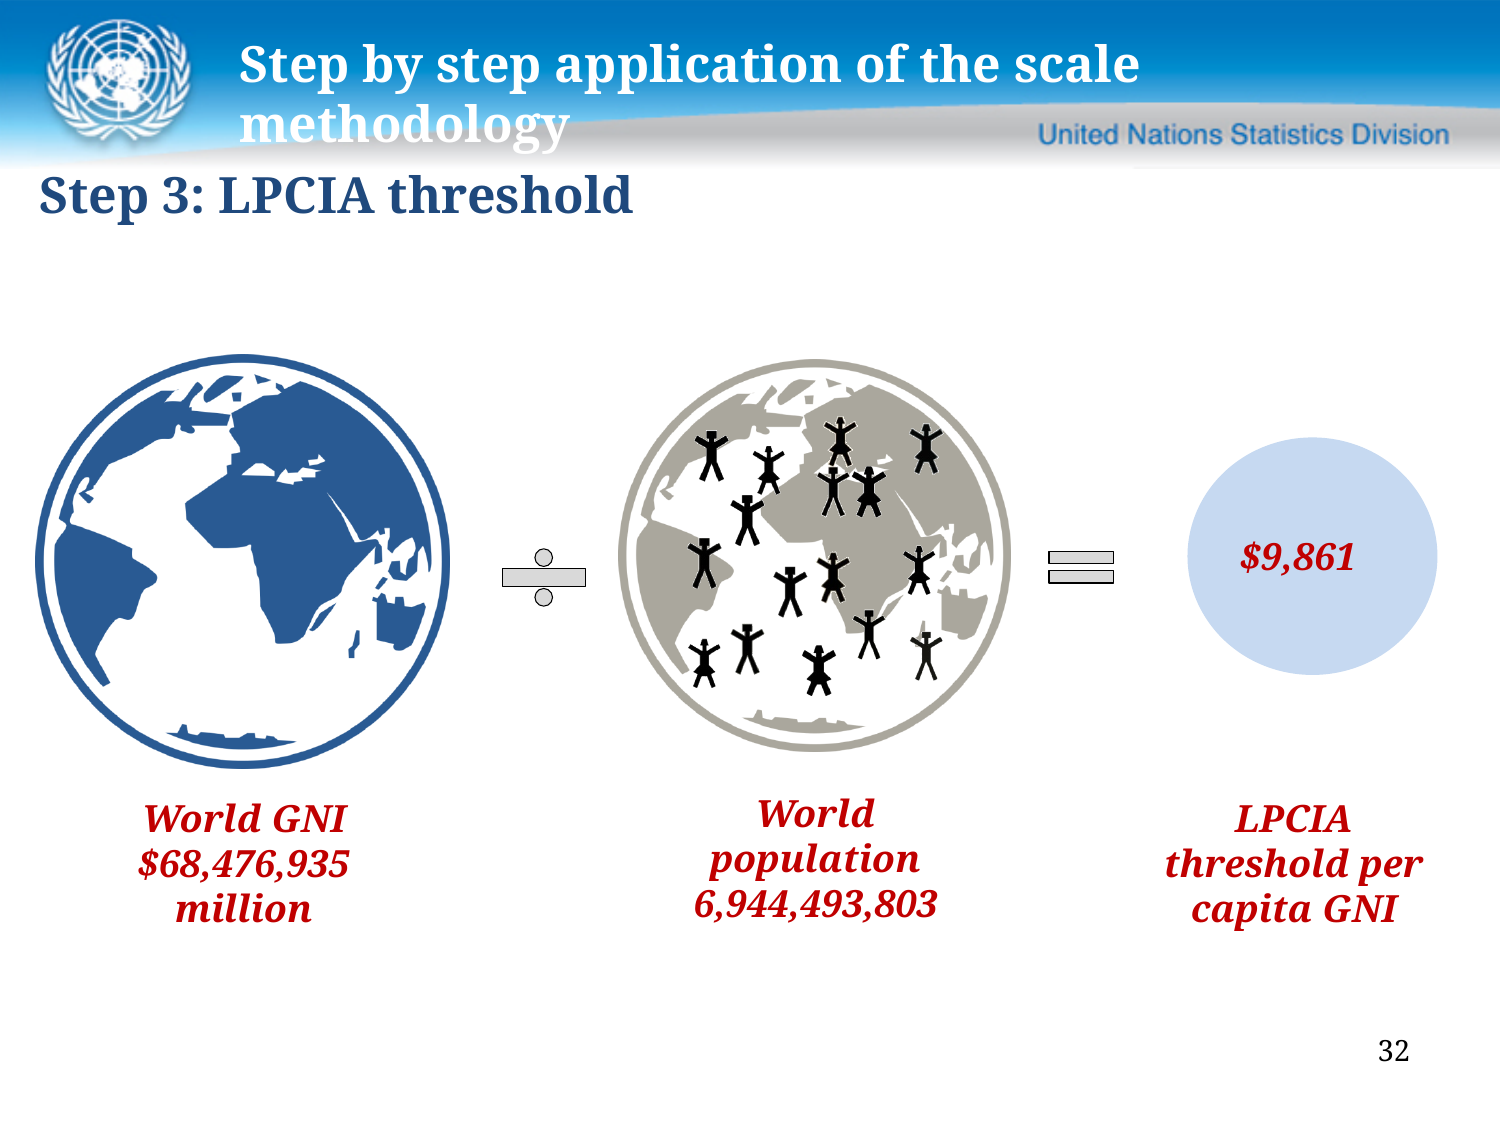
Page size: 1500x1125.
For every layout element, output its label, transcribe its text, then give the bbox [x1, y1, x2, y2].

text_box World population 6,944,493,803 [646, 782, 985, 933]
picture [618, 359, 1012, 753]
text_box [500, 546, 587, 609]
text_box Step by step application of the scale methodology [224, 24, 1425, 160]
text_box [1433, 524, 1438, 588]
text_box Step 3: LPCIA threshold [24, 155, 1225, 231]
text_box [1187, 524, 1192, 588]
picture [35, 353, 451, 769]
picture [1197, 443, 1428, 669]
text_box World GNI $68,476,935 million [75, 787, 413, 938]
picture [0, 0, 1500, 169]
text_box [1047, 549, 1115, 566]
text_box LPCIA threshold per capita GNI [1125, 787, 1463, 938]
slide_number 32 [1074, 1024, 1425, 1103]
picture [1225, 75, 1500, 169]
text_box [1047, 568, 1115, 585]
text_box [1282, 437, 1343, 441]
